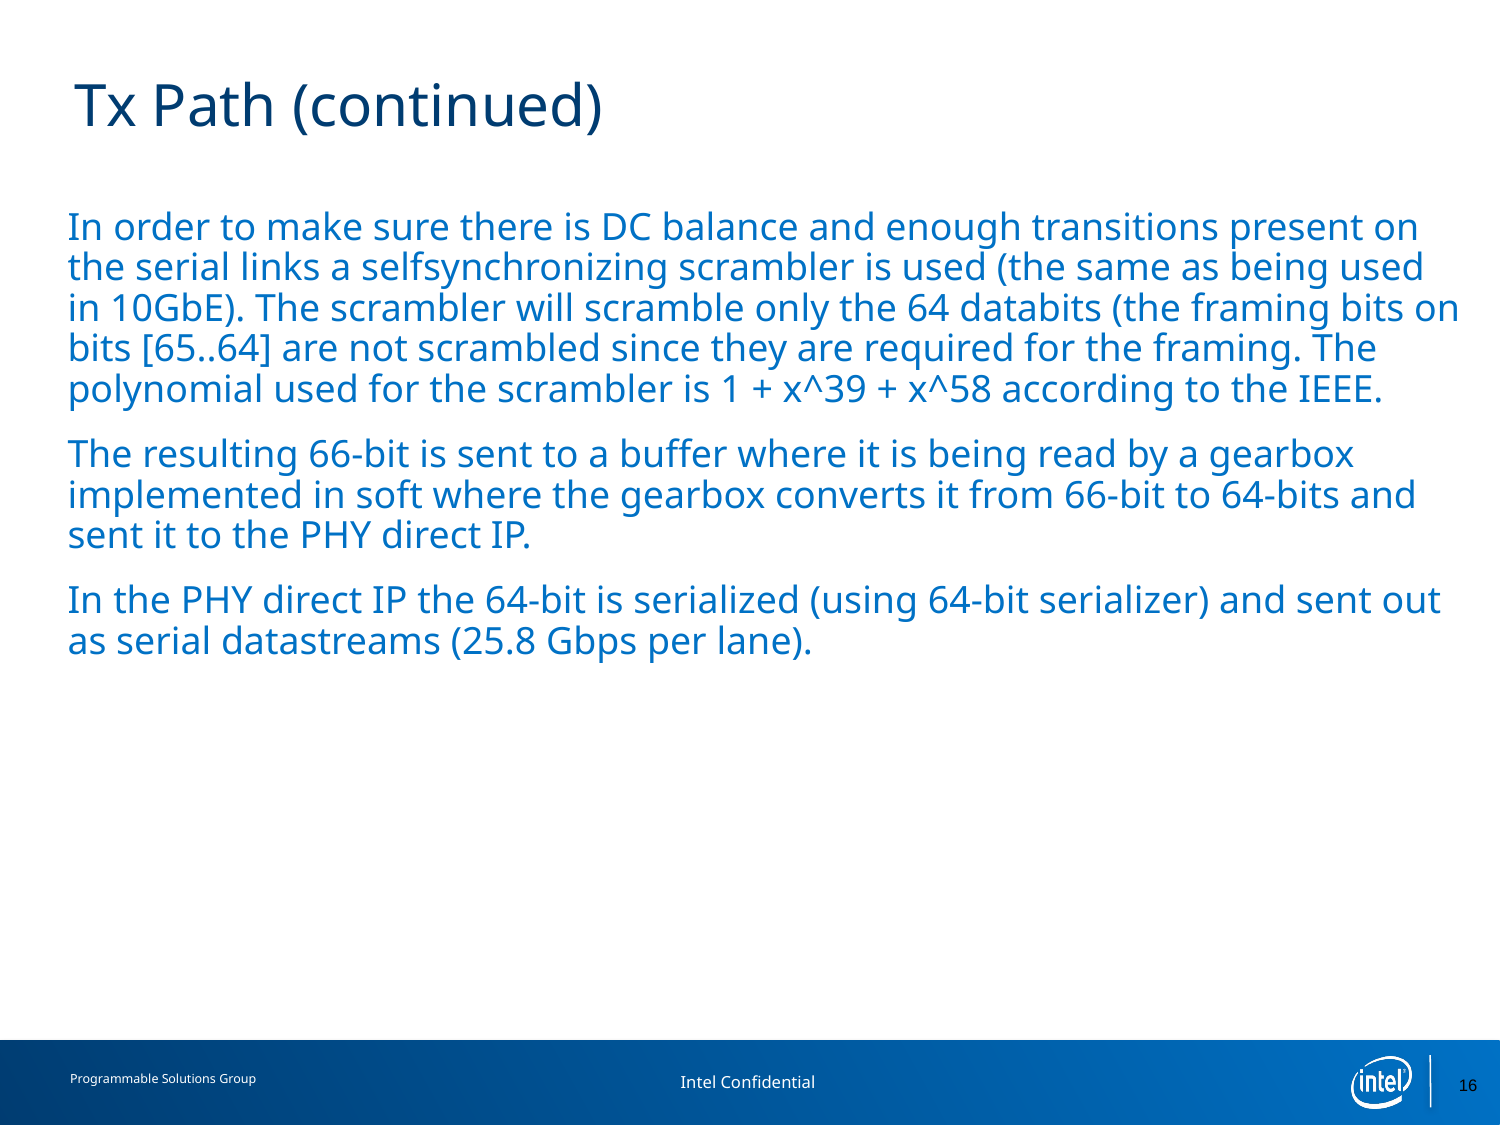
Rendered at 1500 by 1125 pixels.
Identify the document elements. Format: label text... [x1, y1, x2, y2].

list In order to make sure there is DC balance and enough transitions present on the serial links a selfsynchronizing scrambler is used (the same as being used in 10GbE). The scrambler will scramble only the 64 databits (the framing bits on bits [65..64] are not scrambled since they are required for the framing. The polynomial used for the scrambler is 1 + x^39 + x^58 according to the IEEE. The resulting 66-bit is sent to a buffer where it is being read by a gearbox implemented in soft where the gearbox converts it from 66-bit to 64-bits and sent it to the PHY direct IP. In the PHY direct IP the 64-bit is serialized (using 64-bit serializer) and sent out as serial datastreams (25.8 Gbps per lane). [67, 208, 1463, 1033]
title Tx Path (continued) [74, 67, 1425, 208]
slide_number 16 [1127, 1055, 1478, 1116]
